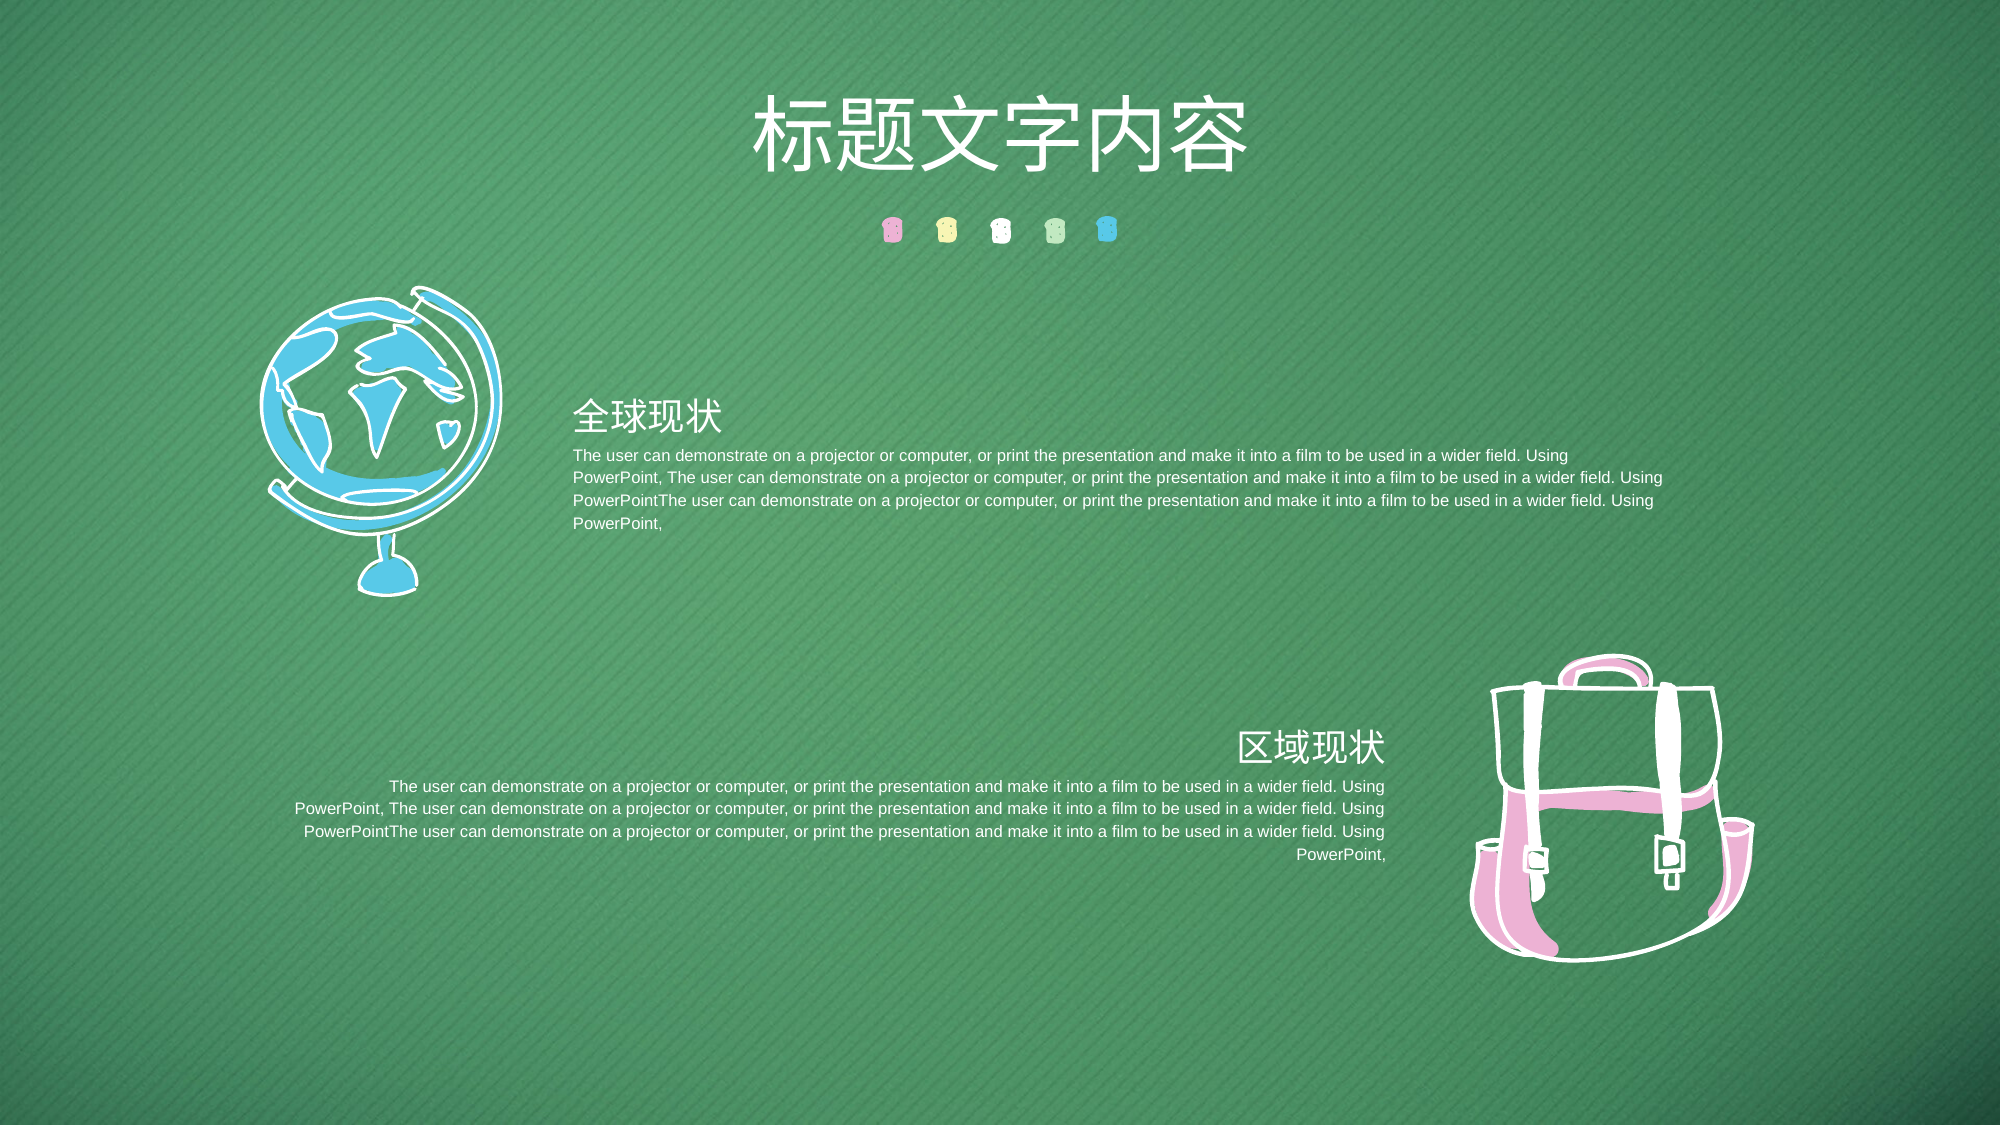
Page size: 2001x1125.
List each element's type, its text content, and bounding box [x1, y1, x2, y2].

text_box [279, 707, 1402, 873]
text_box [881, 214, 1119, 244]
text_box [558, 377, 1680, 542]
text_box 标题文字内容 [736, 75, 1266, 190]
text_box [255, 269, 508, 600]
picture [0, 0, 2000, 1125]
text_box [1463, 651, 1758, 965]
